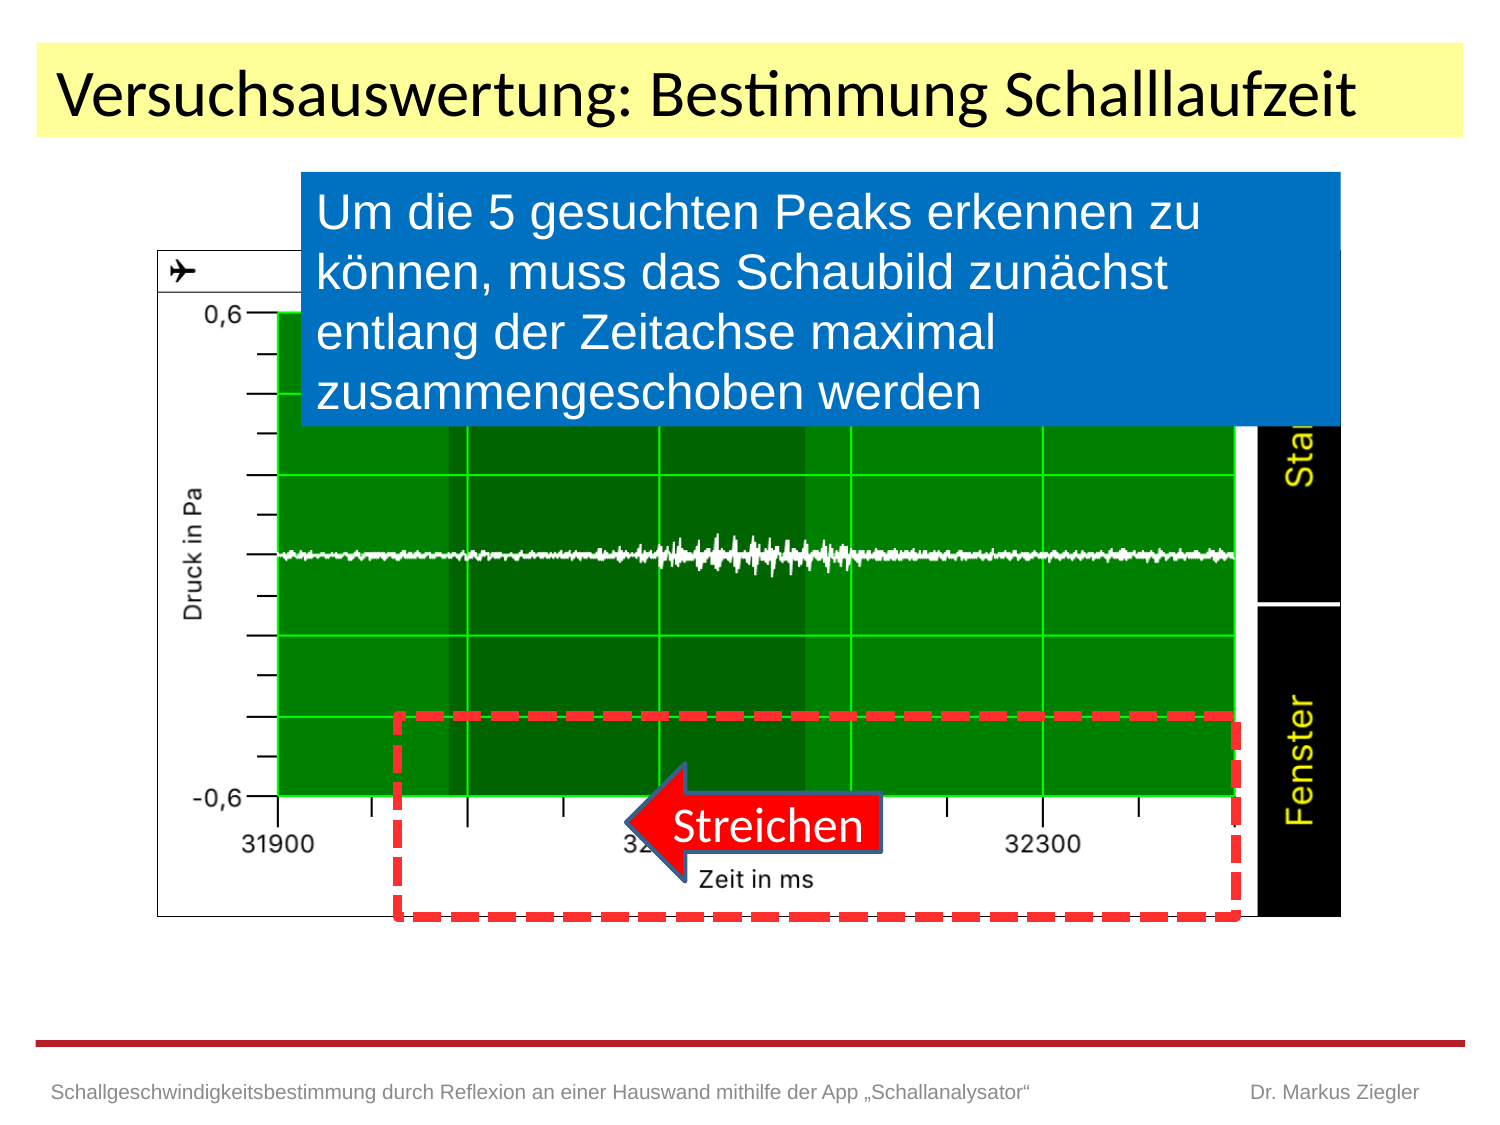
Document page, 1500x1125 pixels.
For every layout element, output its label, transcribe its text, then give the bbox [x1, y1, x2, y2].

text_box Um die 5 gesuchten Peaks erkennen zu können, muss das Schaubild zunächst entlang der Zeitachse maximal zusammengeschoben werden [301, 171, 1341, 250]
footer Schallgeschwindigkeitsbestimmung durch Reflexion an einer Hauswand mithilfe der App „Schallanalysator“ Dr. Markus Ziegler [35, 1061, 1459, 1122]
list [156, 250, 1341, 918]
title Versuchsauswertung: Bestimmung Schalllaufzeit [41, 42, 1459, 149]
